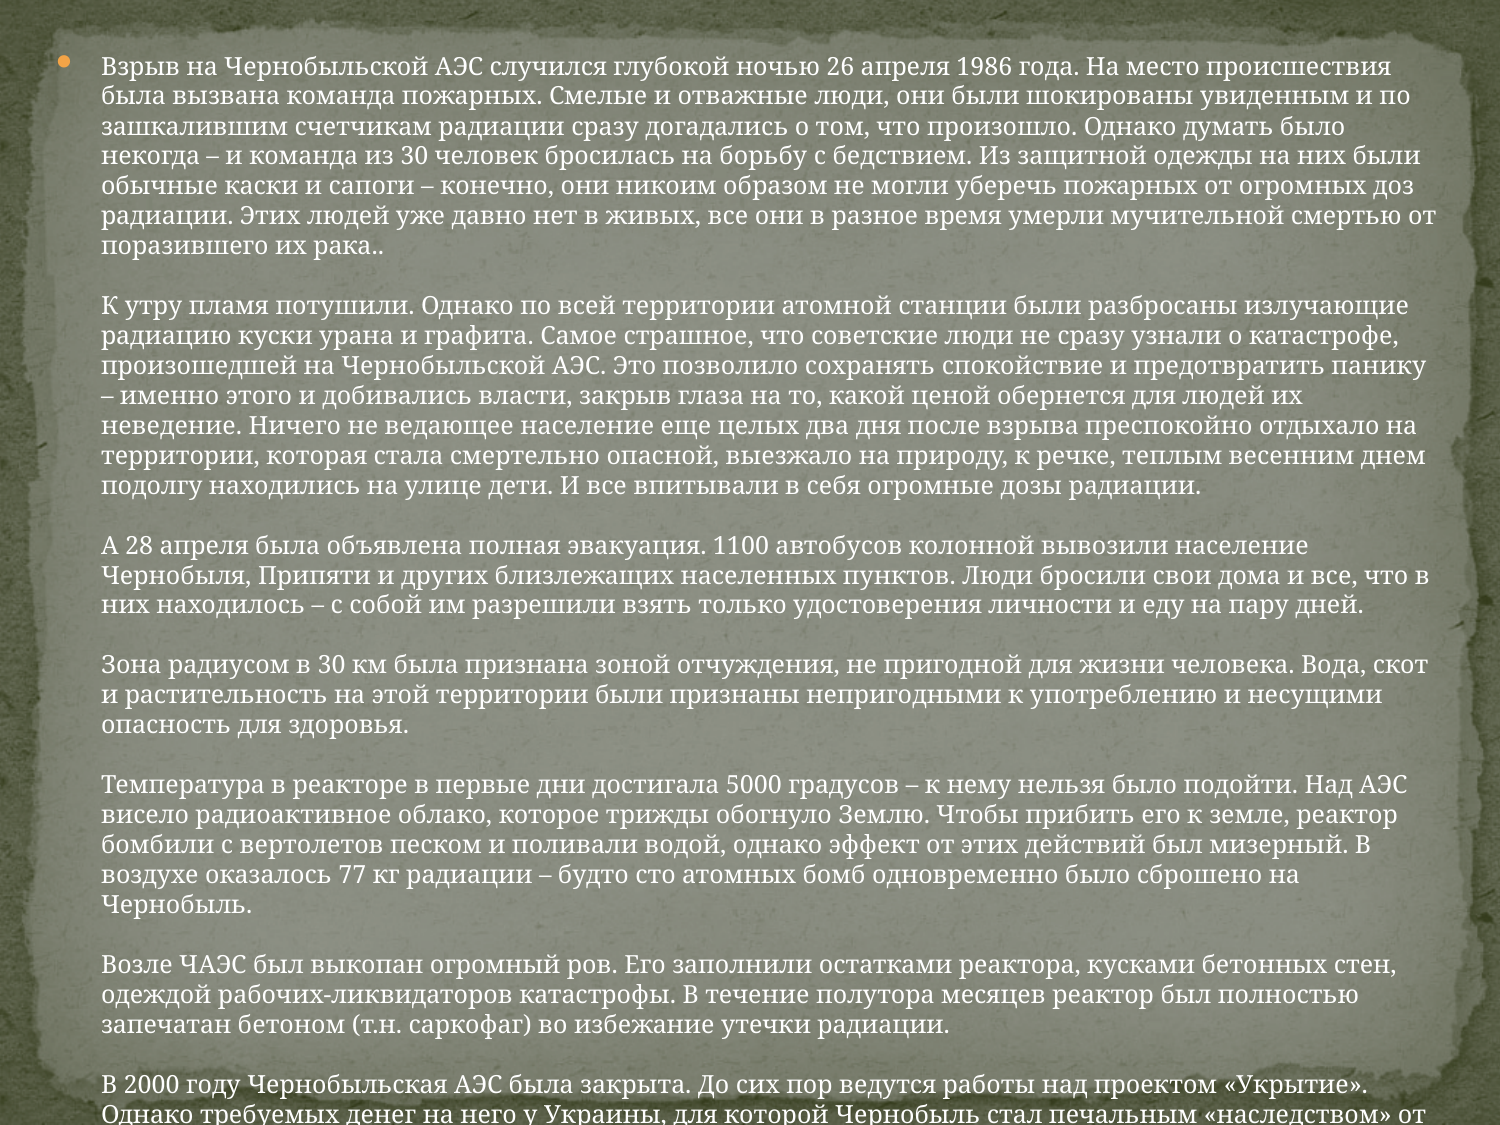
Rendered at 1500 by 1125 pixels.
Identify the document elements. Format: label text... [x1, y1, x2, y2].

list Взрыв на Чернобыльской АЭС случился глубокой ночью 26 апреля 1986 года. На место происшествия была вызвана команда пожарных. Смелые и отважные люди, они были шокированы увиденным и по зашкалившим счетчикам радиации сразу догадались о том, что произошло. Однако думать было некогда – и команда из 30 человек бросилась на борьбу с бедствием. Из защитной одежды на них были обычные каски и сапоги – конечно, они никоим образом не могли уберечь пожарных от огромных доз радиации. Этих людей уже давно нет в живых, все они в разное время умерли мучительной смертью от поразившего их рака.. К утру пламя потушили. Однако по всей территории атомной станции были разбросаны излучающие радиацию куски урана и графита. Самое страшное, что советские люди не сразу узнали о катастрофе, произошедшей на Чернобыльской АЭС. Это позволило сохранять спокойствие и предотвратить панику – именно этого и добивались власти, закрыв глаза на то, какой ценой обернется для людей их неведение. Ничего не ведающее население еще целых два дня после взрыва преспокойно отдыхало на территории, которая стала смертельно опасной, выезжало на природу, к речке, теплым весенним днем подолгу находились на улице дети. И все впитывали в себя огромные дозы радиации. А 28 апреля была объявлена полная эвакуация. 1100 автобусов колонной вывозили население Чернобыля, Припяти и других близлежащих населенных пунктов. Люди бросили свои дома и все, что в них находилось – с собой им разрешили взять только удостоверения личности и еду на пару дней. Зона радиусом в 30 км была признана зоной отчуждения, не пригодной для жизни человека. Вода, скот и растительность на этой территории были признаны непригодными к употреблению и несущими опасность для здоровья. Температура в реакторе в первые дни достигала 5000 градусов – к нему нельзя было подойти. Над АЭС висело радиоактивное облако, которое трижды обогнуло Землю. Чтобы прибить его к земле, реактор бомбили с вертолетов песком и поливали водой, однако эффект от этих действий был мизерный. В воздухе оказалось 77 кг радиации – будто сто атомных бомб одновременно было сброшено на Чернобыль. Возле ЧАЭС был выкопан огромный ров. Его заполнили остатками реактора, кусками бетонных стен, одеждой рабочих-ликвидаторов катастрофы. В течение полутора месяцев реактор был полностью запечатан бетоном (т.н. саркофаг) во избежание утечки радиации. В 2000 году Чернобыльская АЭС была закрыта. До сих пор ведутся работы над проектом «Укрытие». Однако требуемых денег на него у Украины, для которой Чернобыль стал печальным «наследством» от СССР, нет. [41, 42, 1459, 1071]
